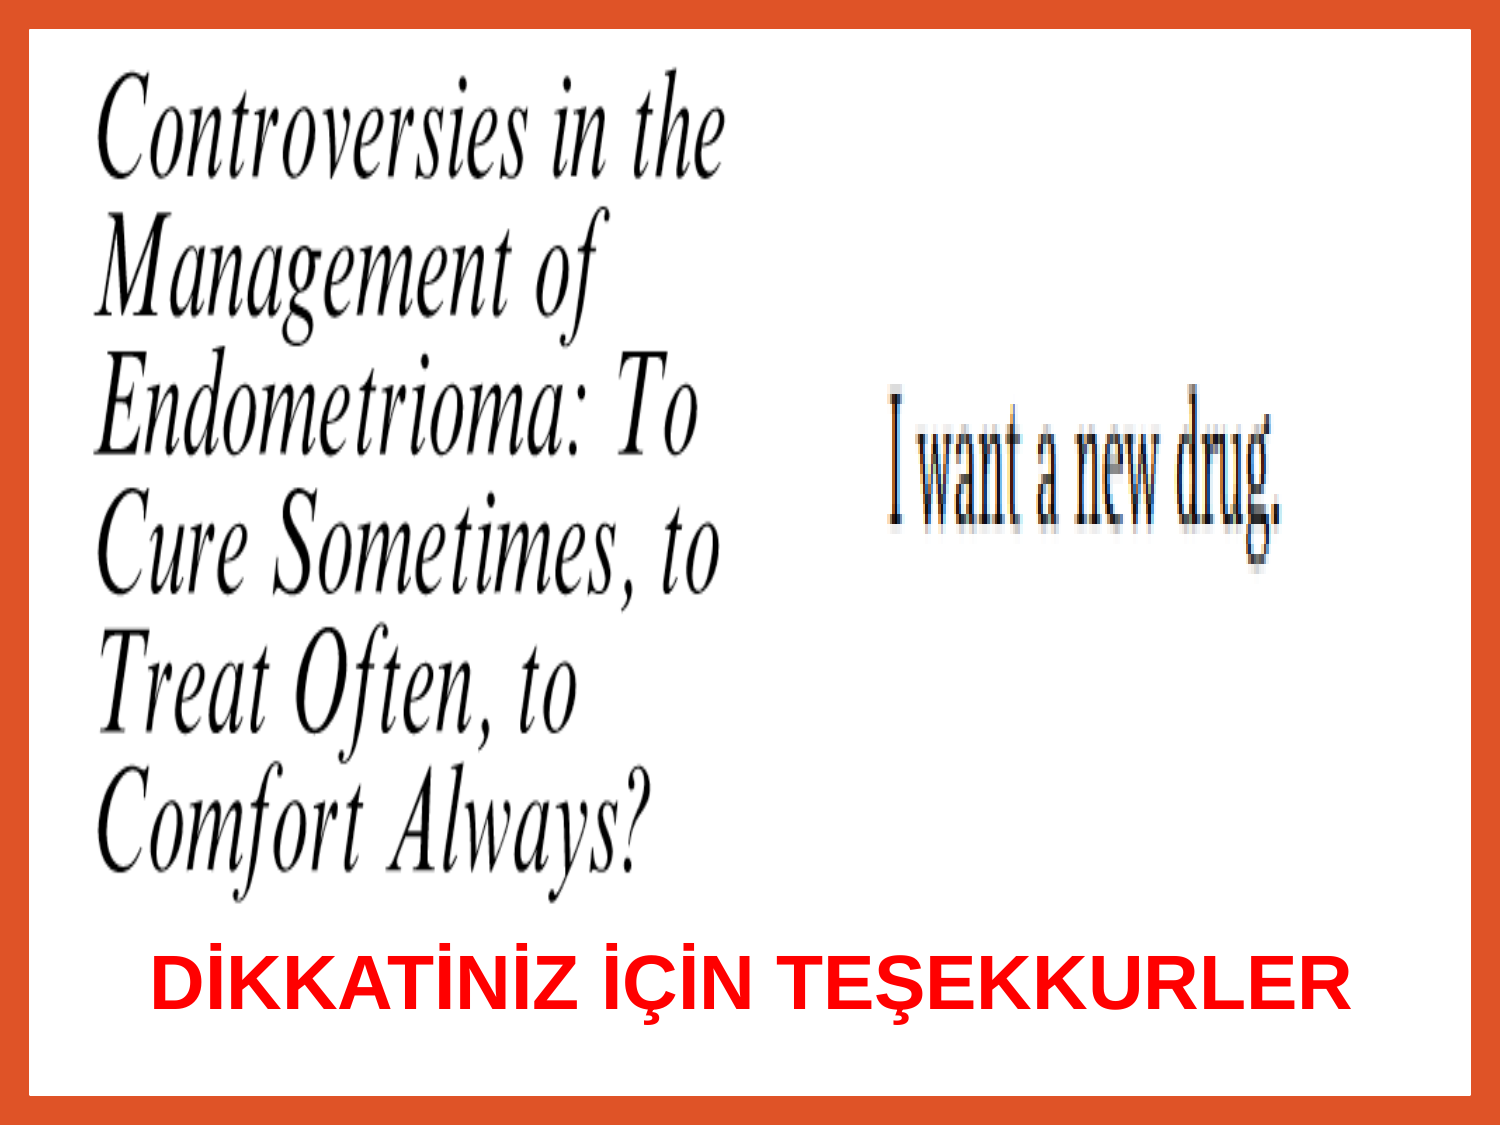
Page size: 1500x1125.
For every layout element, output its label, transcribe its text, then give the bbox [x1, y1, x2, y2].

title DİKKATİNİZ İÇİN TEŞEKKÜRLER [41, 890, 1463, 1079]
picture [64, 46, 1436, 953]
